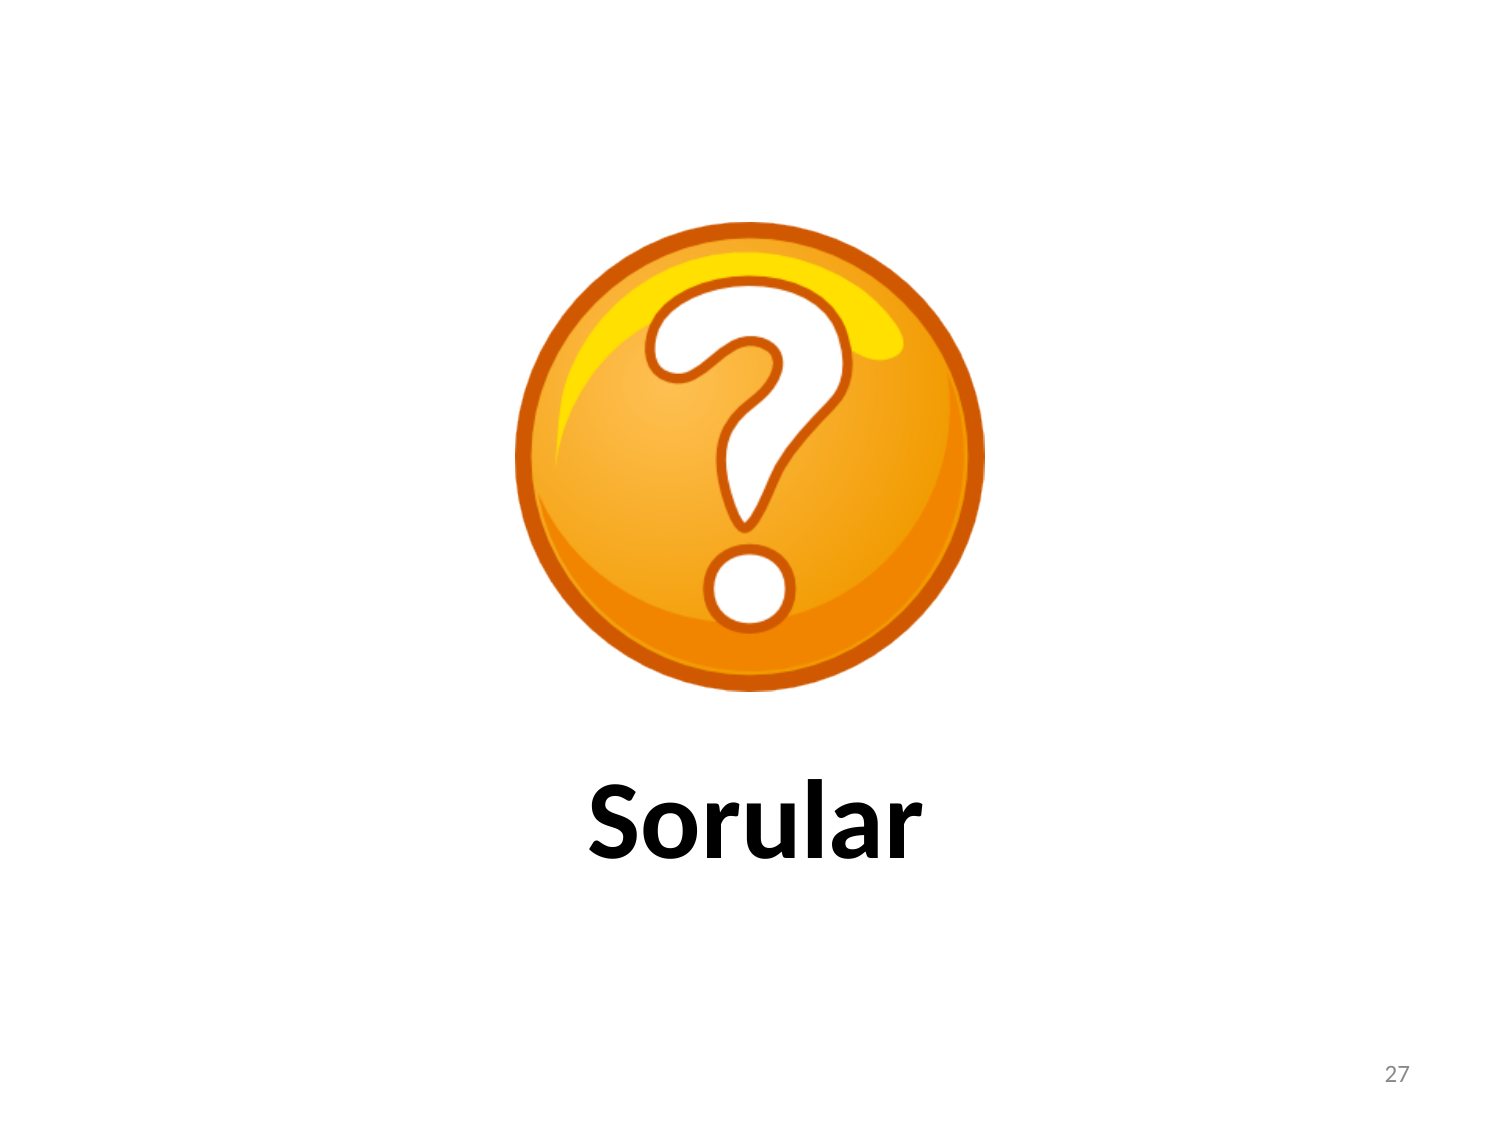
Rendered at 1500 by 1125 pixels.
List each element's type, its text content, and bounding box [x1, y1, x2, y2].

text_box Sorular [572, 738, 940, 888]
picture [515, 222, 985, 692]
slide_number 27 [1074, 1042, 1425, 1103]
